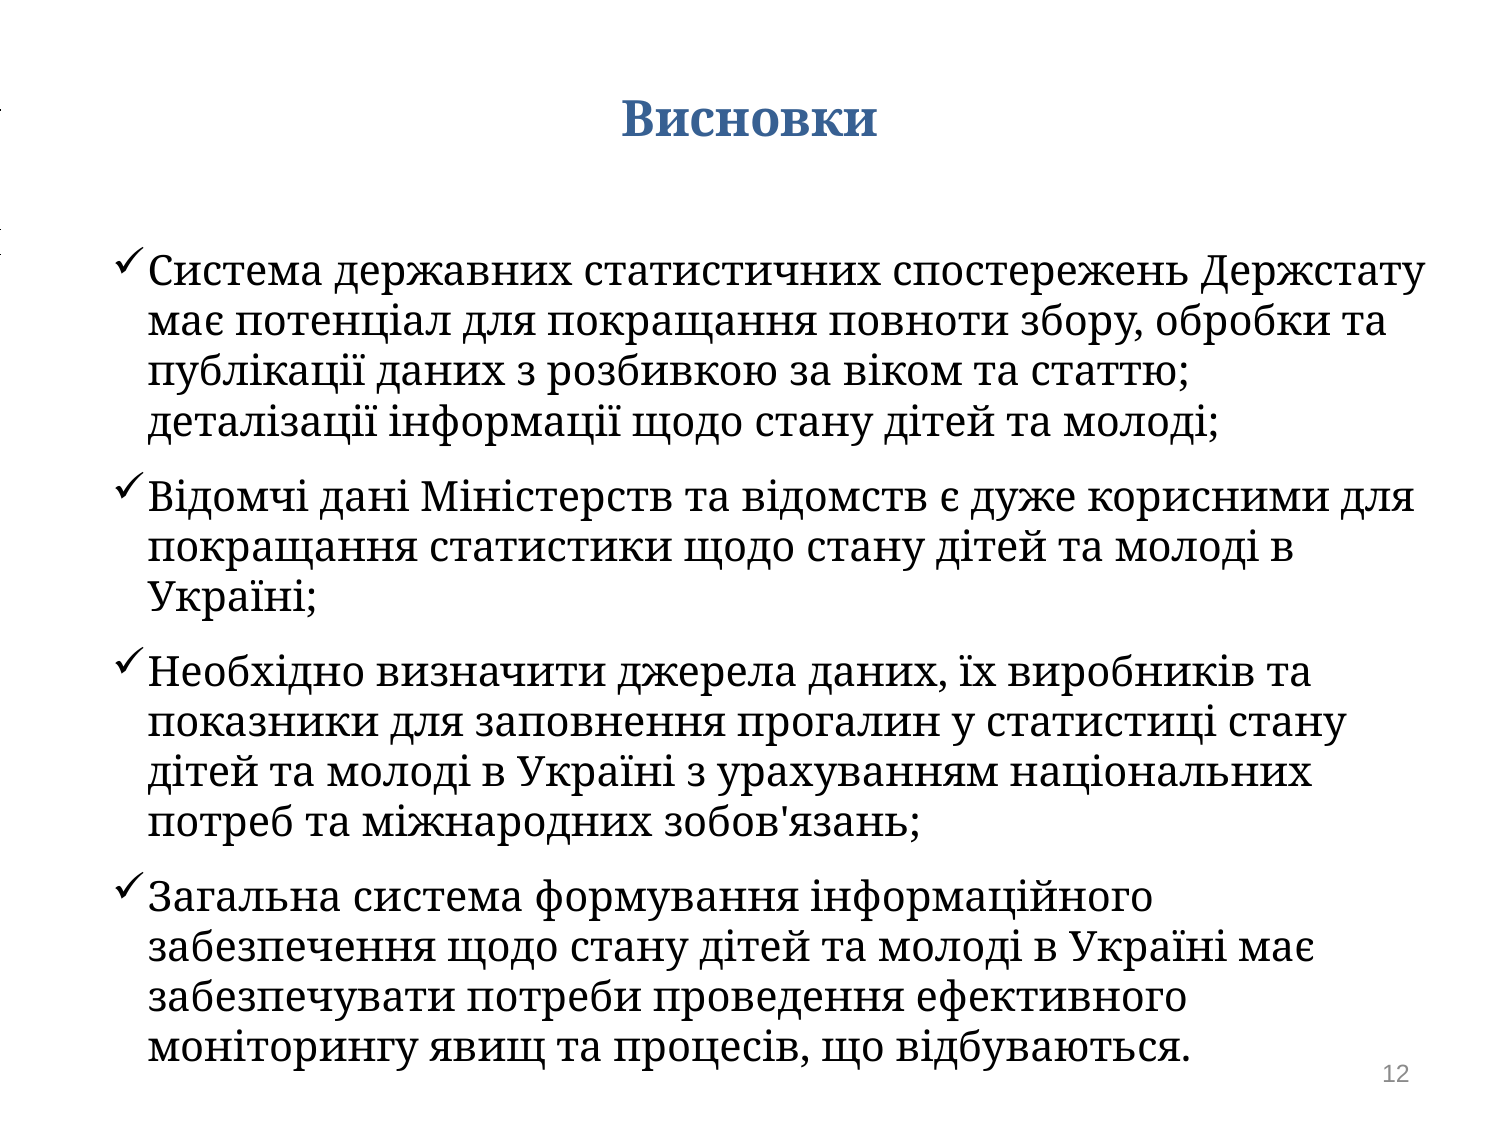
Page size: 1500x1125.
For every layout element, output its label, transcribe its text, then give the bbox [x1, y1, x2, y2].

text_box Система державних статистичних спостережень Держстату має потенціал для покращання повноти збору, обробки та публікації даних з розбивкою за віком та статтю; деталізації інформації щодо стану дітей та молоді; Відомчі дані Міністерств та відомств є дуже корисними для покращання статистики щодо стану дітей та молоді в Україні; Необхідно визначити джерела даних, їх виробників та показники для заповнення прогалин у статистиці стану дітей та молоді в Україні з урахуванням національних потреб та міжнародних зобов'язань; Загальна система формування інформаційного забезпечення щодо стану дітей та молоді в Україні має забезпечувати потреби проведення ефективного моніторингу явищ та процесів, що відбуваються. [97, 236, 1444, 900]
slide_number 12 [1074, 1042, 1425, 1103]
text_box Висновки [513, 78, 987, 154]
